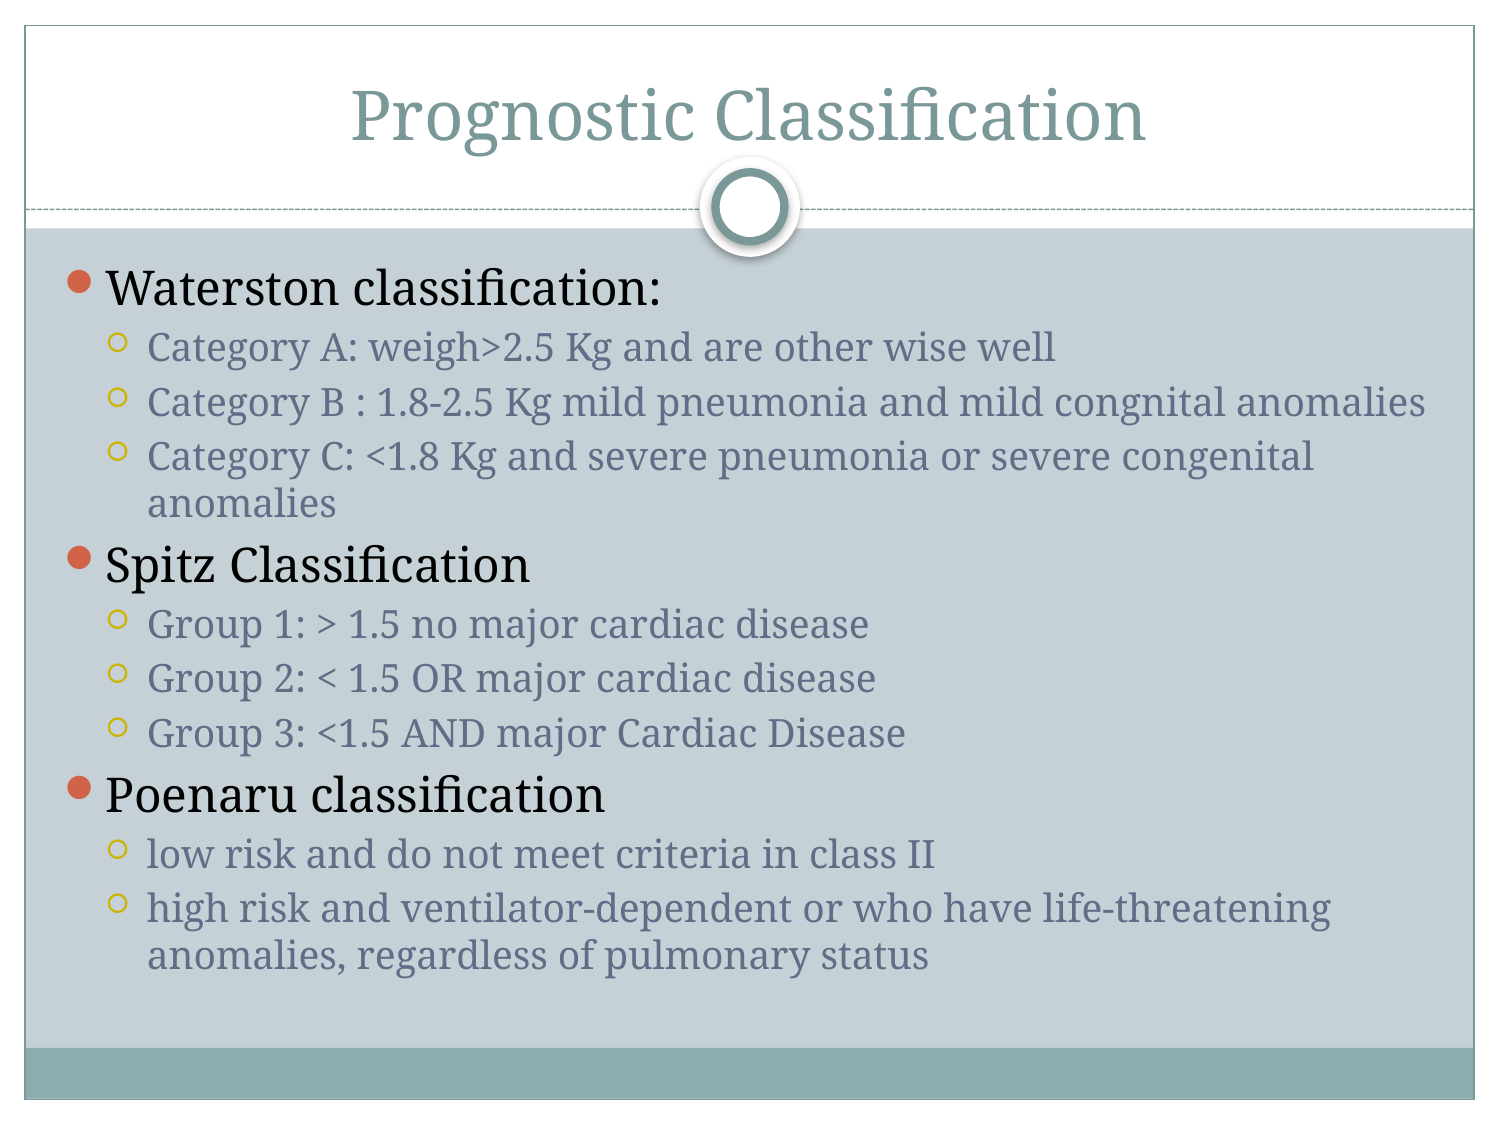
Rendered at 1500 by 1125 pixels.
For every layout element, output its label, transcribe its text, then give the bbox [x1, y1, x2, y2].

list Waterston classification: Category A: weigh>2.5 Kg and are other wise well Category B : 1.8-2.5 Kg mild pneumonia and mild congnital anomalies Category C: <1.8 Kg and severe pneumonia or severe congenital anomalies Spitz Classification Group 1: > 1.5 no major cardiac disease Group 2: < 1.5 OR major cardiac disease Group 3: <1.5 AND major Cardiac Disease Poenaru classification low risk and do not meet criteria in class II high risk and ventilator-dependent or who have life-threatening anomalies, regardless of pulmonary status [49, 250, 1445, 1001]
title Prognostic Classification [49, 37, 1450, 162]
